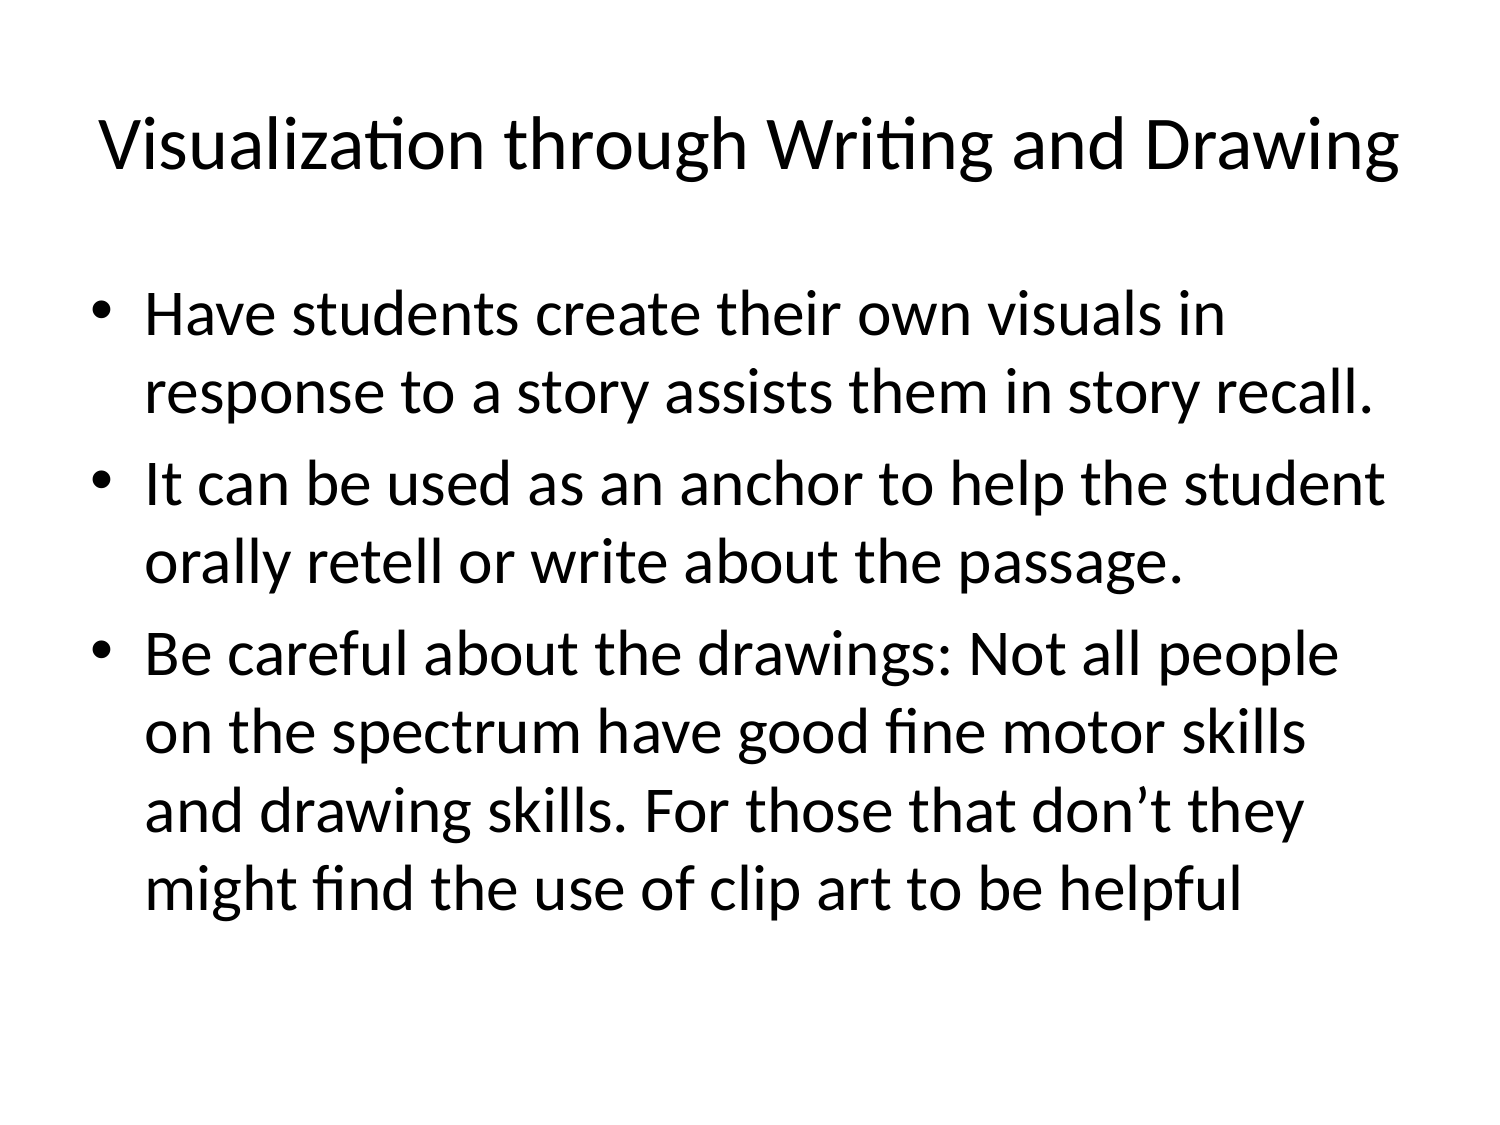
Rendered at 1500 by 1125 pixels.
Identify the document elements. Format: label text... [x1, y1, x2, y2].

list Have students create their own visuals in response to a story assists them in story recall. It can be used as an anchor to help the student orally retell or write about the passage. Be careful about the drawings: Not all people on the spectrum have good fine motor skills and drawing skills. For those that don’t they might find the use of clip art to be helpful [75, 262, 1425, 1005]
title Visualization through Writing and Drawing [75, 45, 1425, 233]
